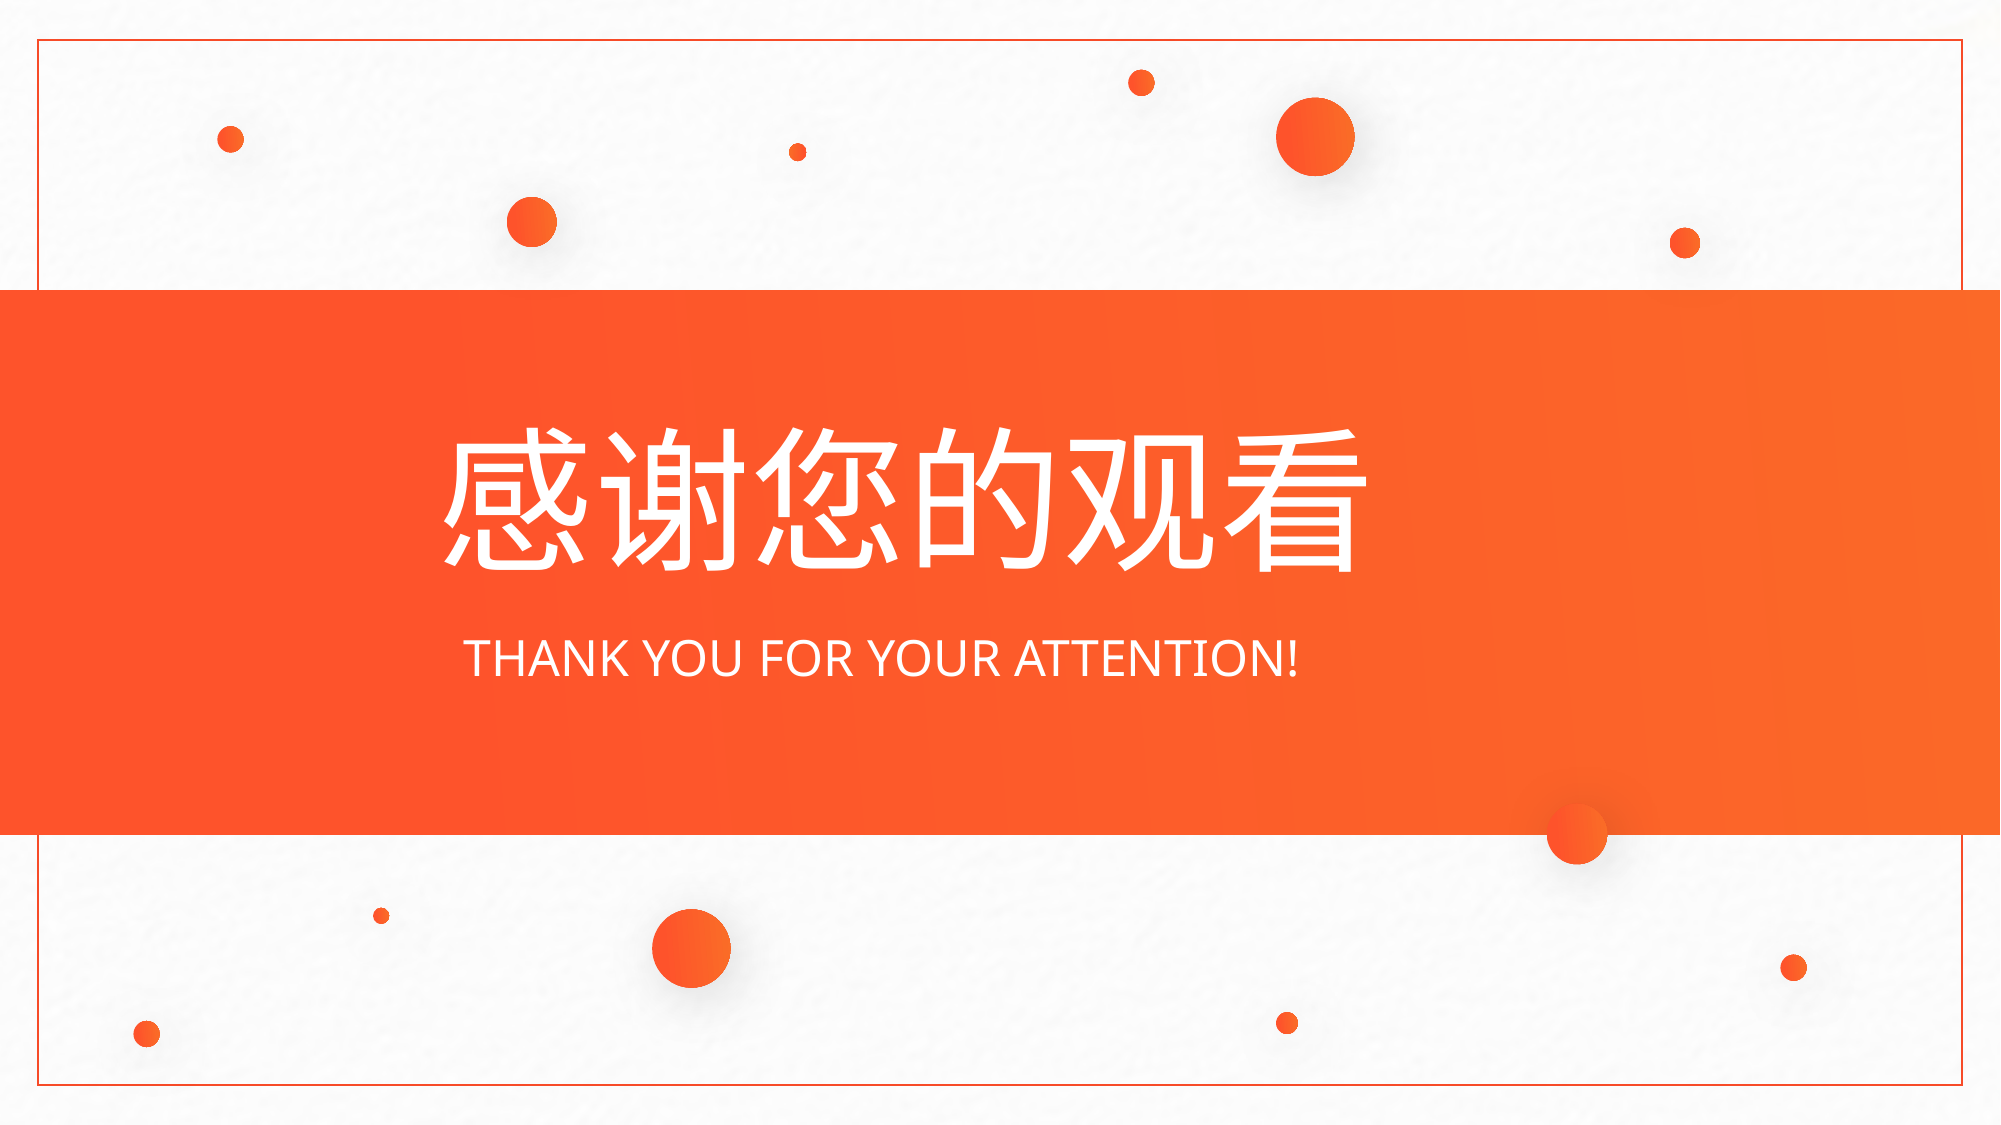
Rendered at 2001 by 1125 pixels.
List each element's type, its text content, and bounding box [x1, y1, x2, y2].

text_box [37, 835, 1963, 1086]
text_box [132, 1019, 161, 1049]
text_box THANK YOU FOR YOUR ATTENTION! [449, 619, 1547, 695]
text_box [788, 142, 808, 163]
text_box [216, 125, 245, 154]
text_box [1275, 96, 1356, 178]
text_box [1779, 953, 1808, 982]
text_box [505, 196, 558, 248]
text_box [1545, 802, 1609, 866]
text_box [651, 908, 732, 989]
text_box [371, 906, 391, 925]
text_box [1668, 226, 1702, 260]
text_box [1127, 68, 1156, 97]
text_box [0, 290, 2000, 835]
text_box 感谢您的观看 [423, 395, 1577, 599]
text_box [37, 39, 1963, 290]
text_box [1274, 1011, 1299, 1036]
